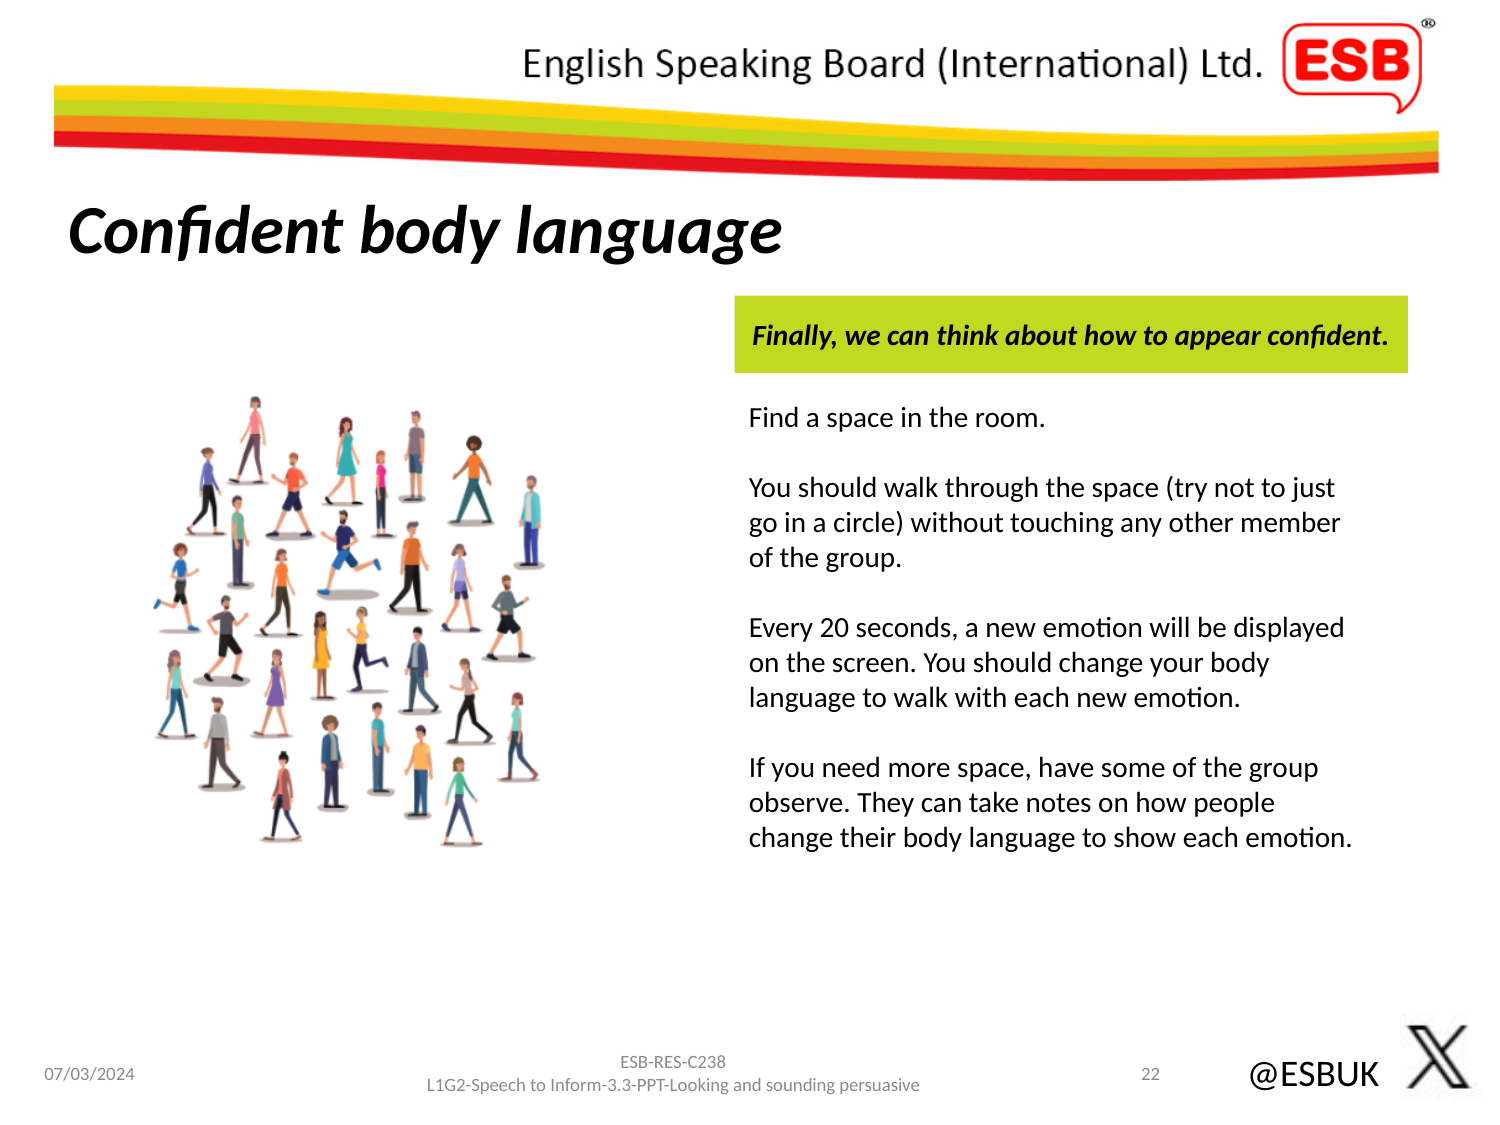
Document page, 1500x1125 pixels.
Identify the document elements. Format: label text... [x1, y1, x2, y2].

slide_number 22 [930, 1042, 1176, 1103]
picture [135, 391, 564, 861]
title Confident body language [53, 178, 1347, 285]
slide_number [29, 1042, 367, 1103]
picture [1400, 1013, 1482, 1102]
text_box Find a space in the room. You should walk through the space (try not to just go in a circle) without touching any other member of the group. Every 20 seconds, a new emotion will be displayed on the screen. You should change your body language to walk with each new emotion. If you need more space, have some of the group observe. They can take notes on how people change their body language to show each emotion. [733, 391, 1372, 861]
text_box Finally, we can think about how to appear confident. [733, 295, 1409, 374]
picture [0, 0, 1500, 189]
footer ESB-RES-C238 L1G2-Speech to Inform-3.3-PPT-Looking and sounding persuasive [395, 1042, 930, 1103]
